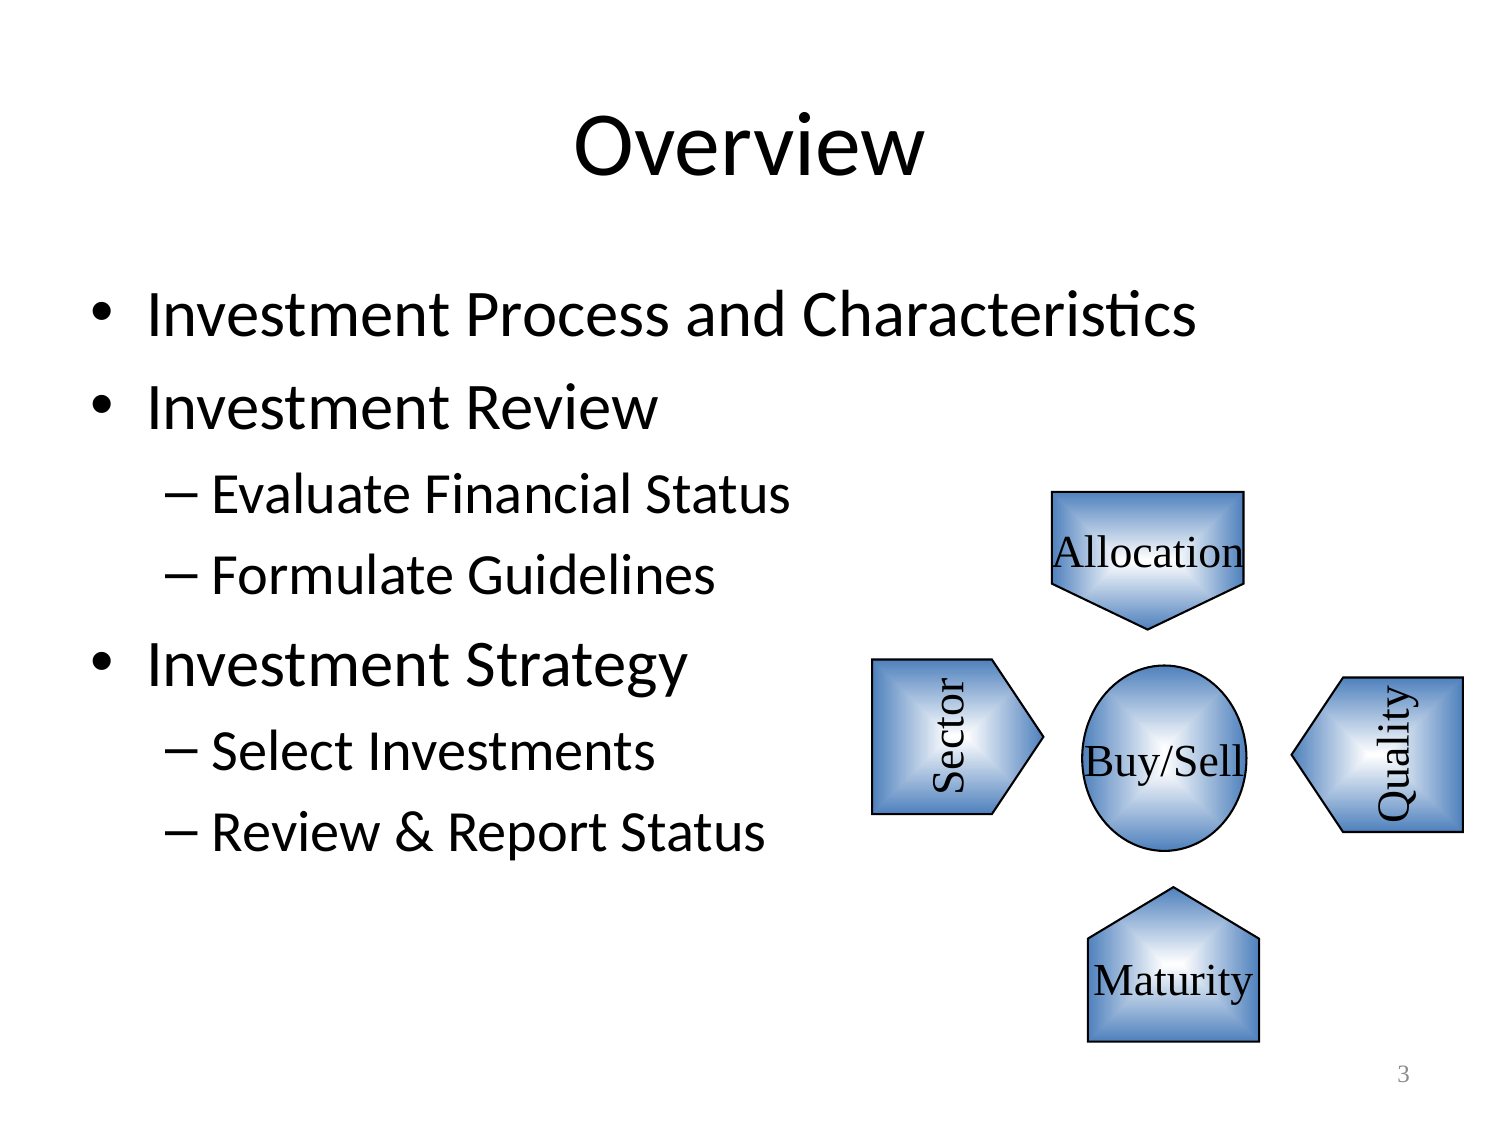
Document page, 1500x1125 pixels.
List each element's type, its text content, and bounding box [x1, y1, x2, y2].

text_box Allocation [1051, 491, 1244, 630]
text_box Quality [1291, 677, 1463, 833]
text_box Sector [872, 659, 1044, 815]
slide_number 3 [1074, 1042, 1425, 1103]
text_box Buy/Sell [1082, 665, 1247, 851]
title Overview [75, 45, 1425, 233]
list Investment Process and Characteristics Investment Review Evaluate Financial Status Formulate Guidelines Investment Strategy Select Investments Review & Report Status [75, 262, 1242, 1005]
text_box Maturity [1087, 887, 1260, 1042]
